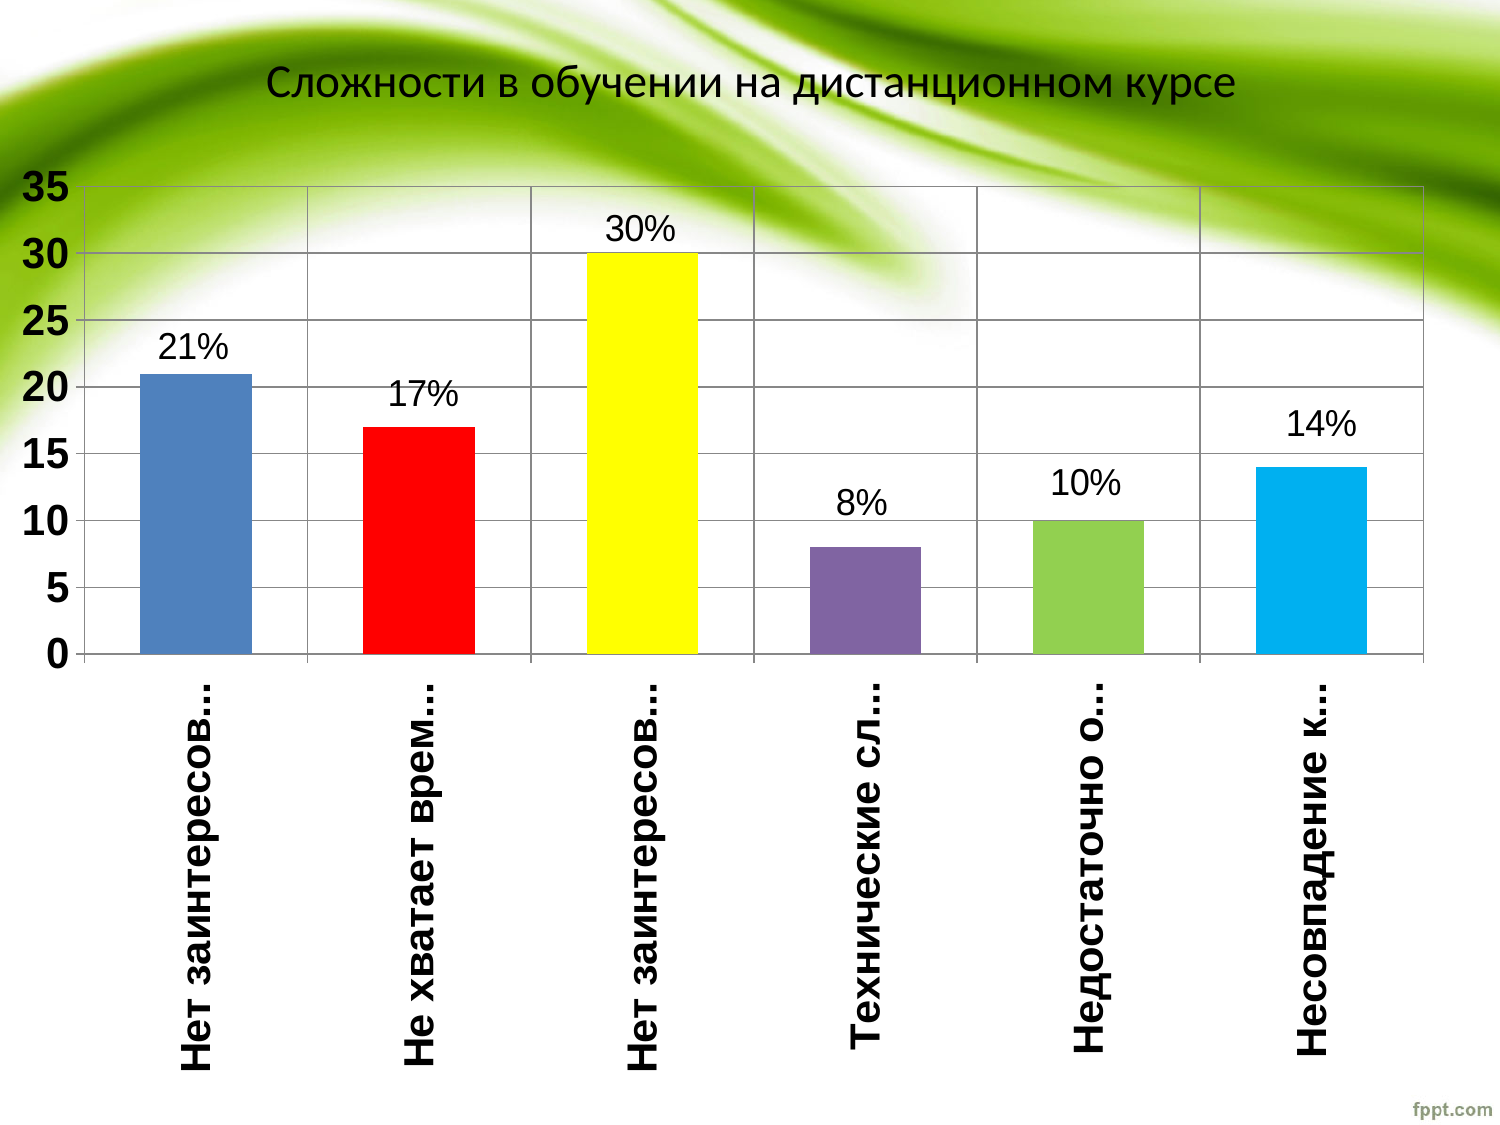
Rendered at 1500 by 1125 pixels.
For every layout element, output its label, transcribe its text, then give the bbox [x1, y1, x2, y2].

chart [21, 125, 1500, 1105]
title Сложности в обучении на дистанционном курсе [76, 42, 1427, 123]
picture [0, 0, 1500, 1125]
